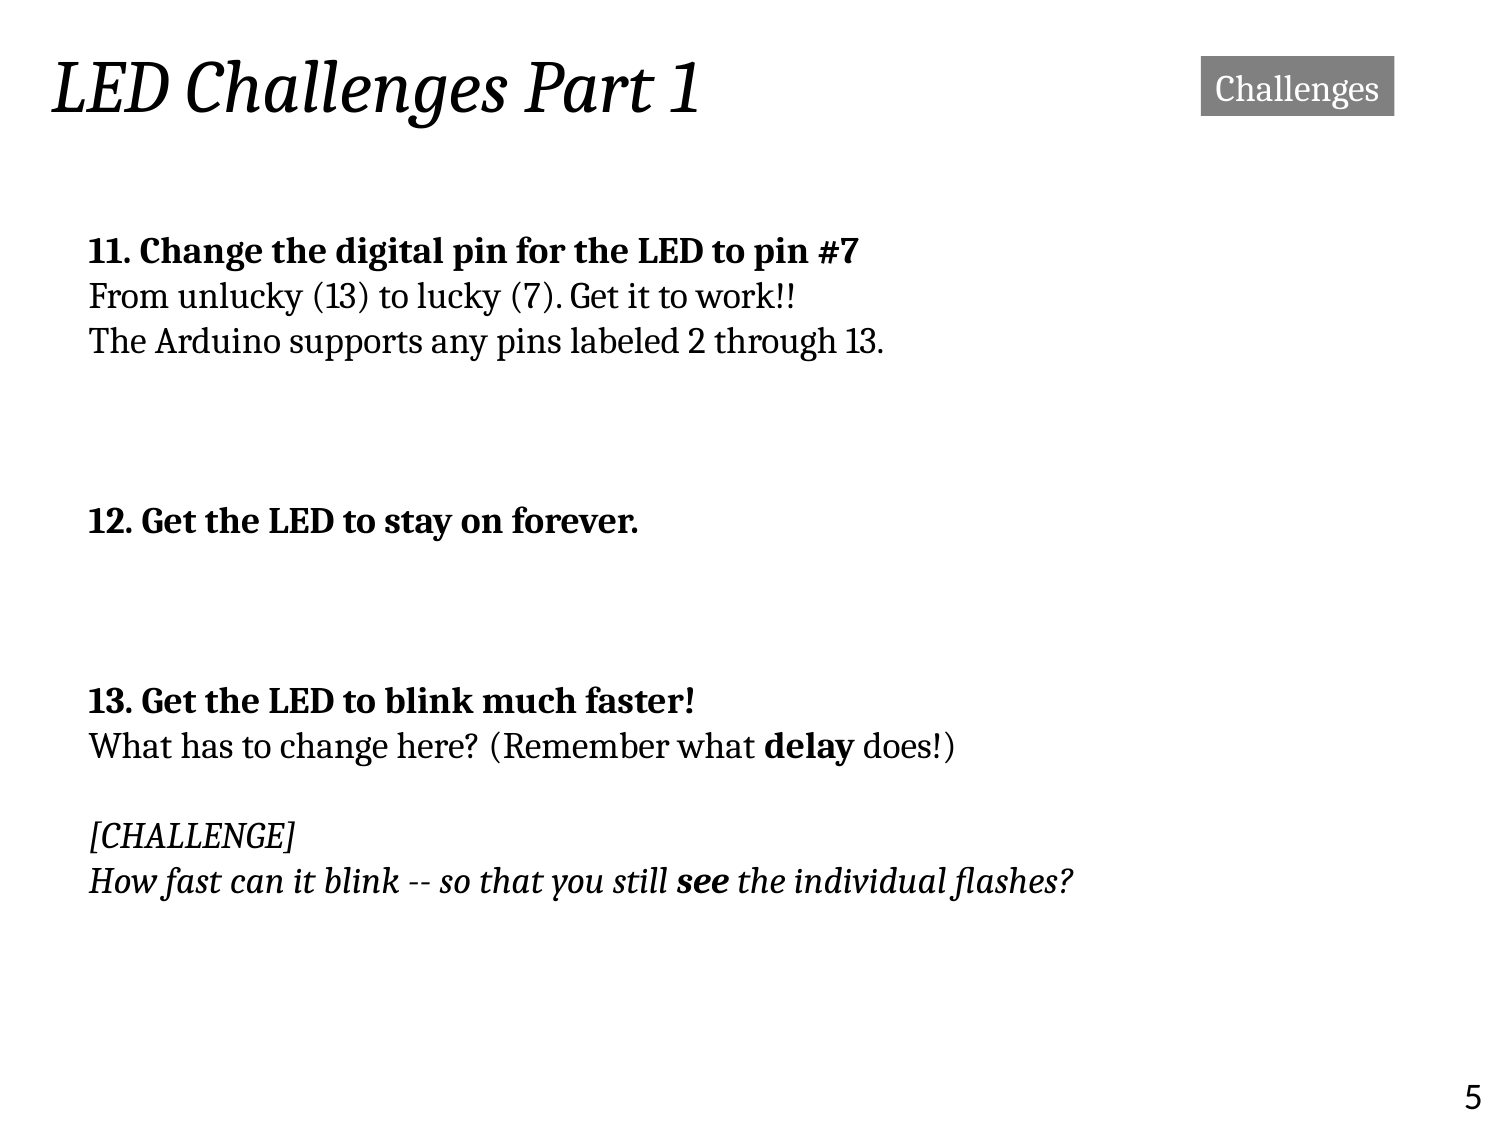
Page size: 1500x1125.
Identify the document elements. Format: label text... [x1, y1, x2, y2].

text_box LED Challenges Part 1 [36, 30, 1026, 136]
text_box 11. Change the digital pin for the LED to pin #7 From unlucky (13) to lucky (7). Get it to work!! The Arduino supports any pins labeled 2 through 13. 12. Get the LED to stay on forever. 13. Get the LED to blink much faster! What has to change here? (Remember what delay does!) [CHALLENGE] How fast can it blink -- so that you still see the individual flashes? [73, 218, 1140, 909]
text_box Challenges [1200, 56, 1395, 116]
text_box 5 [1449, 1064, 1500, 1125]
